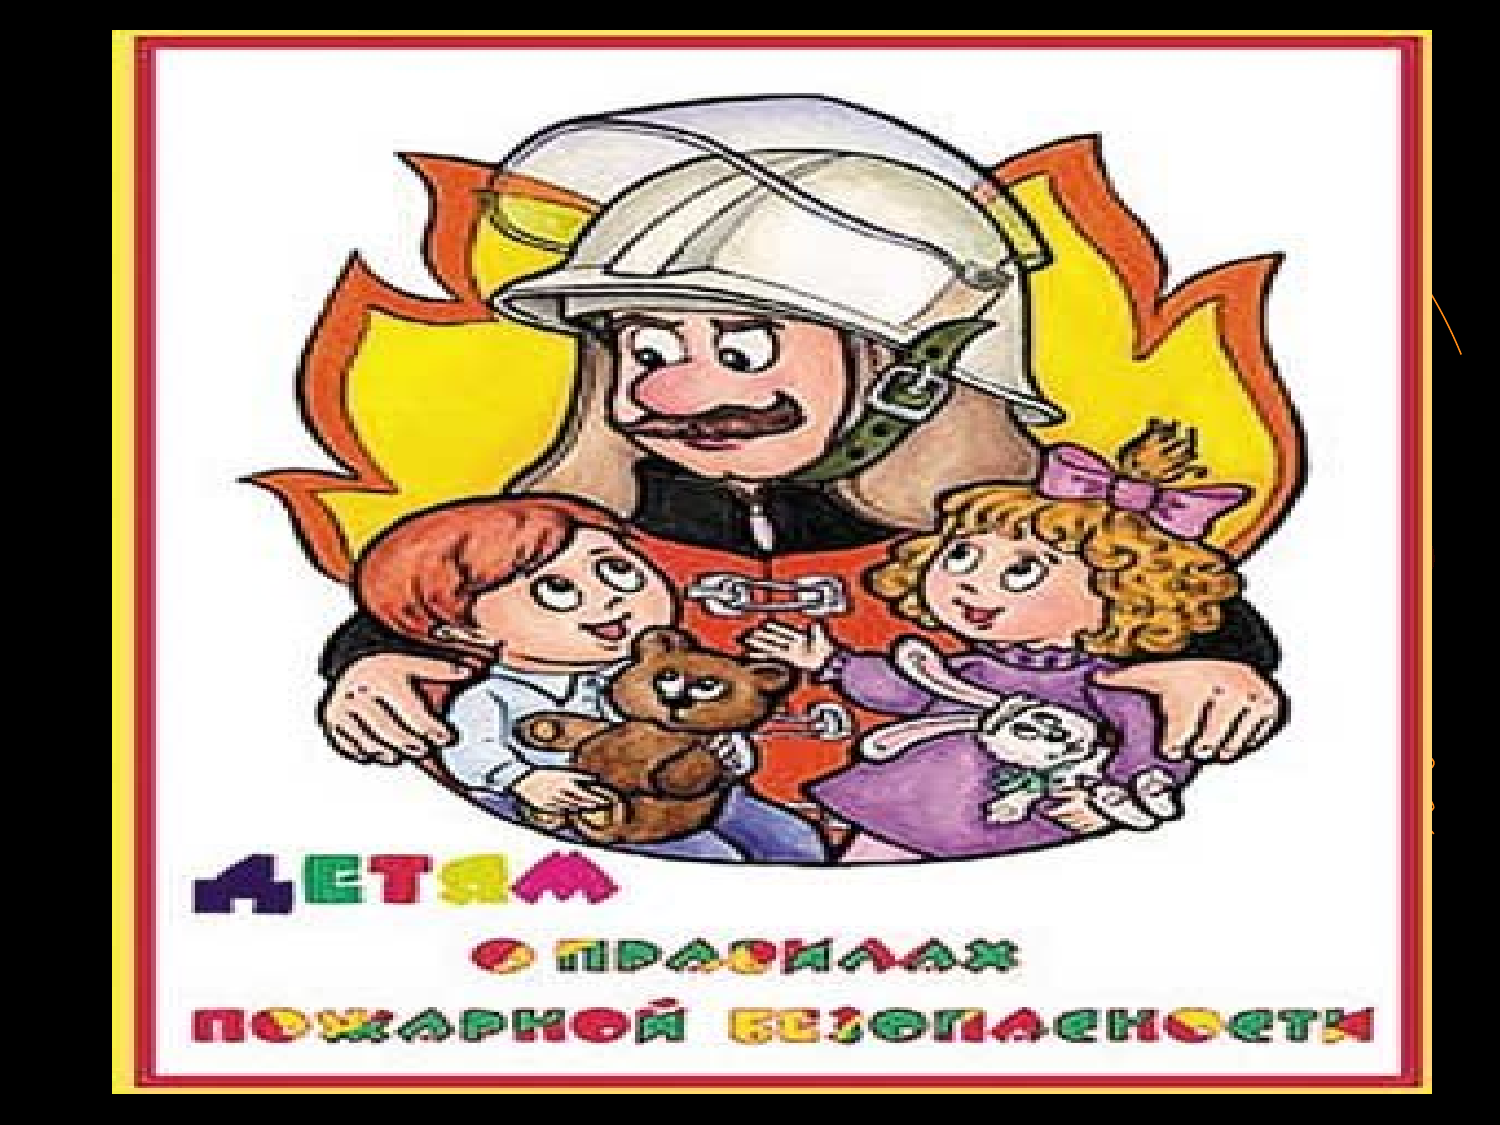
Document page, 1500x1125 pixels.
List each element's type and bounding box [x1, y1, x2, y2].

picture [111, 30, 1432, 1095]
